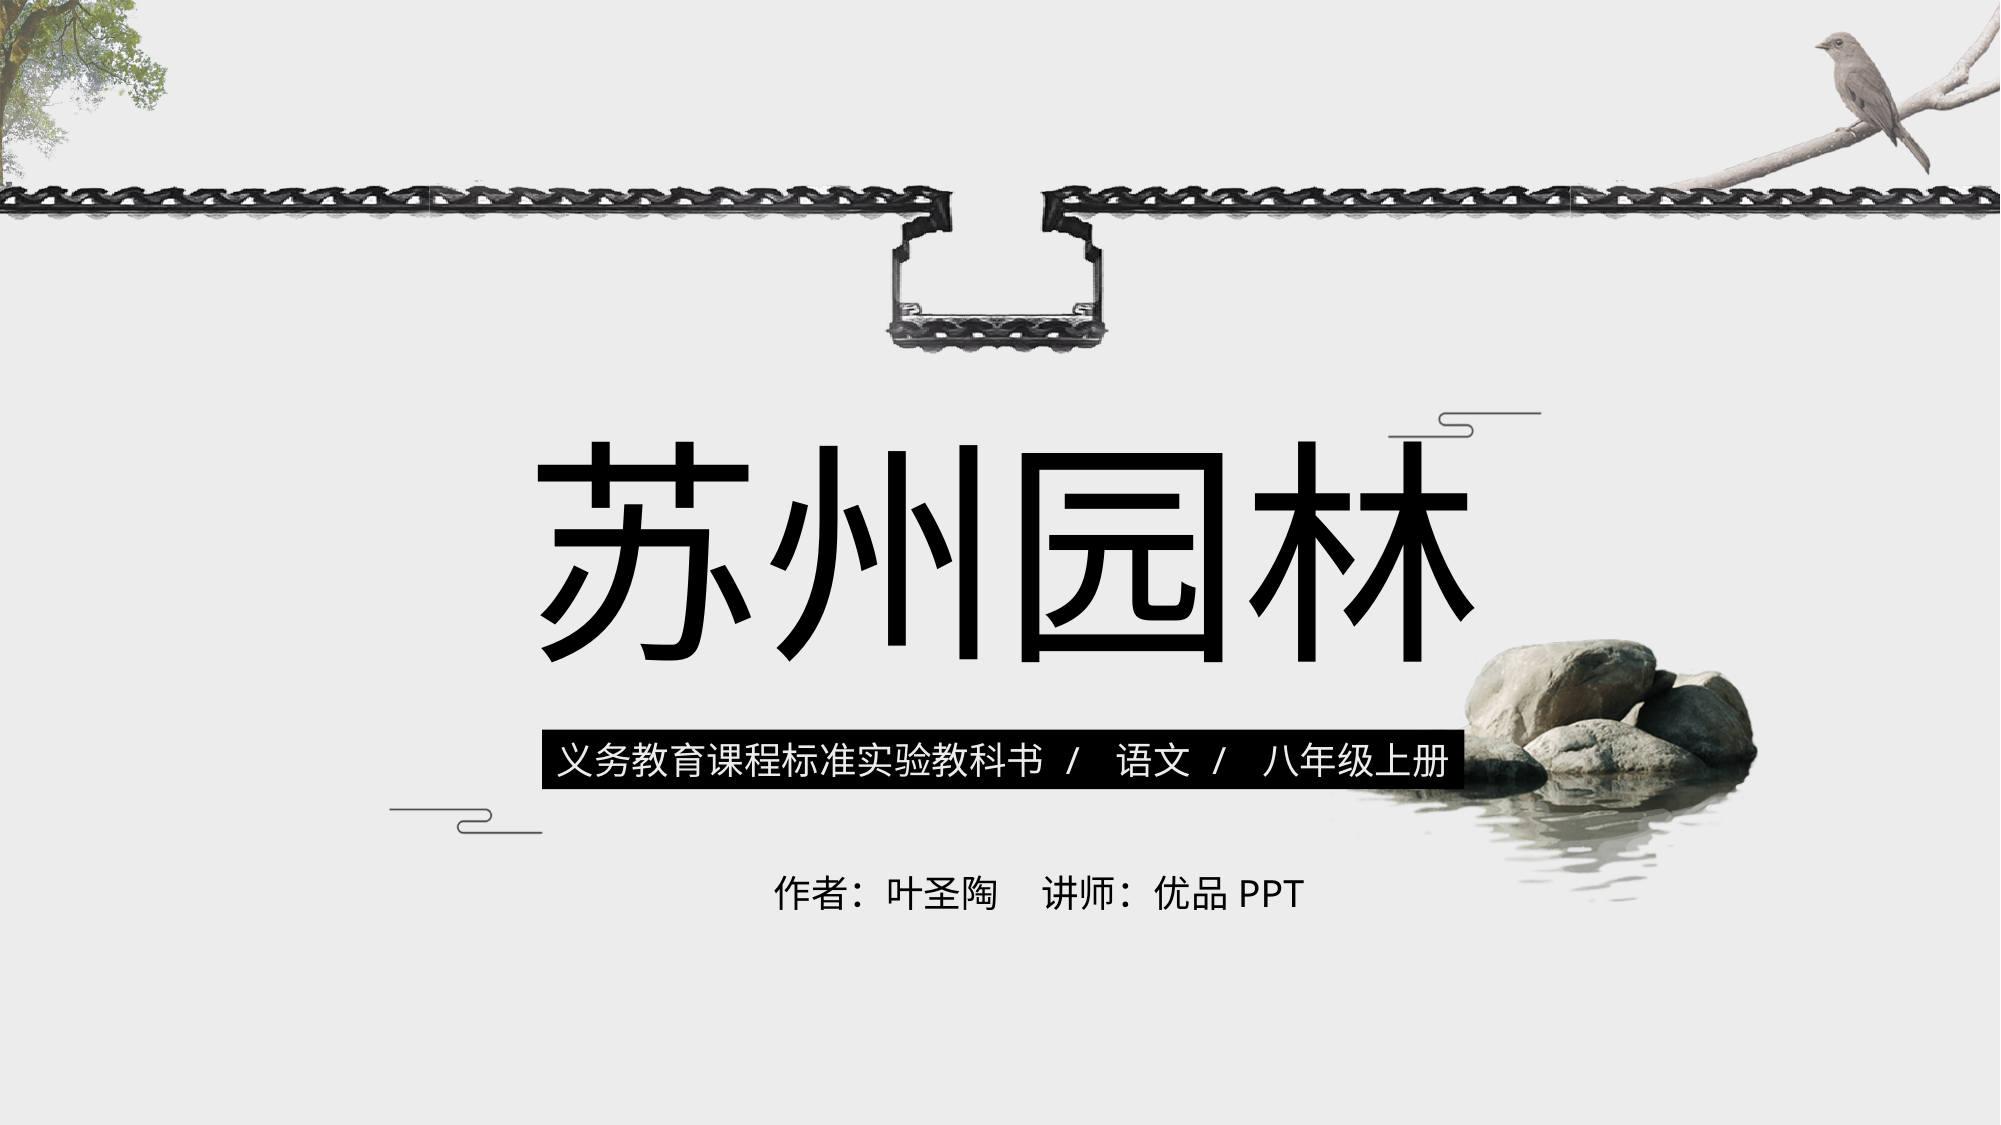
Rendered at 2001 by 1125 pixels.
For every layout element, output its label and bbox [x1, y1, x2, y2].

picture [0, 0, 239, 163]
text_box [504, 396, 1503, 923]
picture [1311, 370, 1829, 932]
picture [366, 766, 564, 903]
picture [1558, 0, 2000, 163]
text_box [0, 163, 2000, 362]
